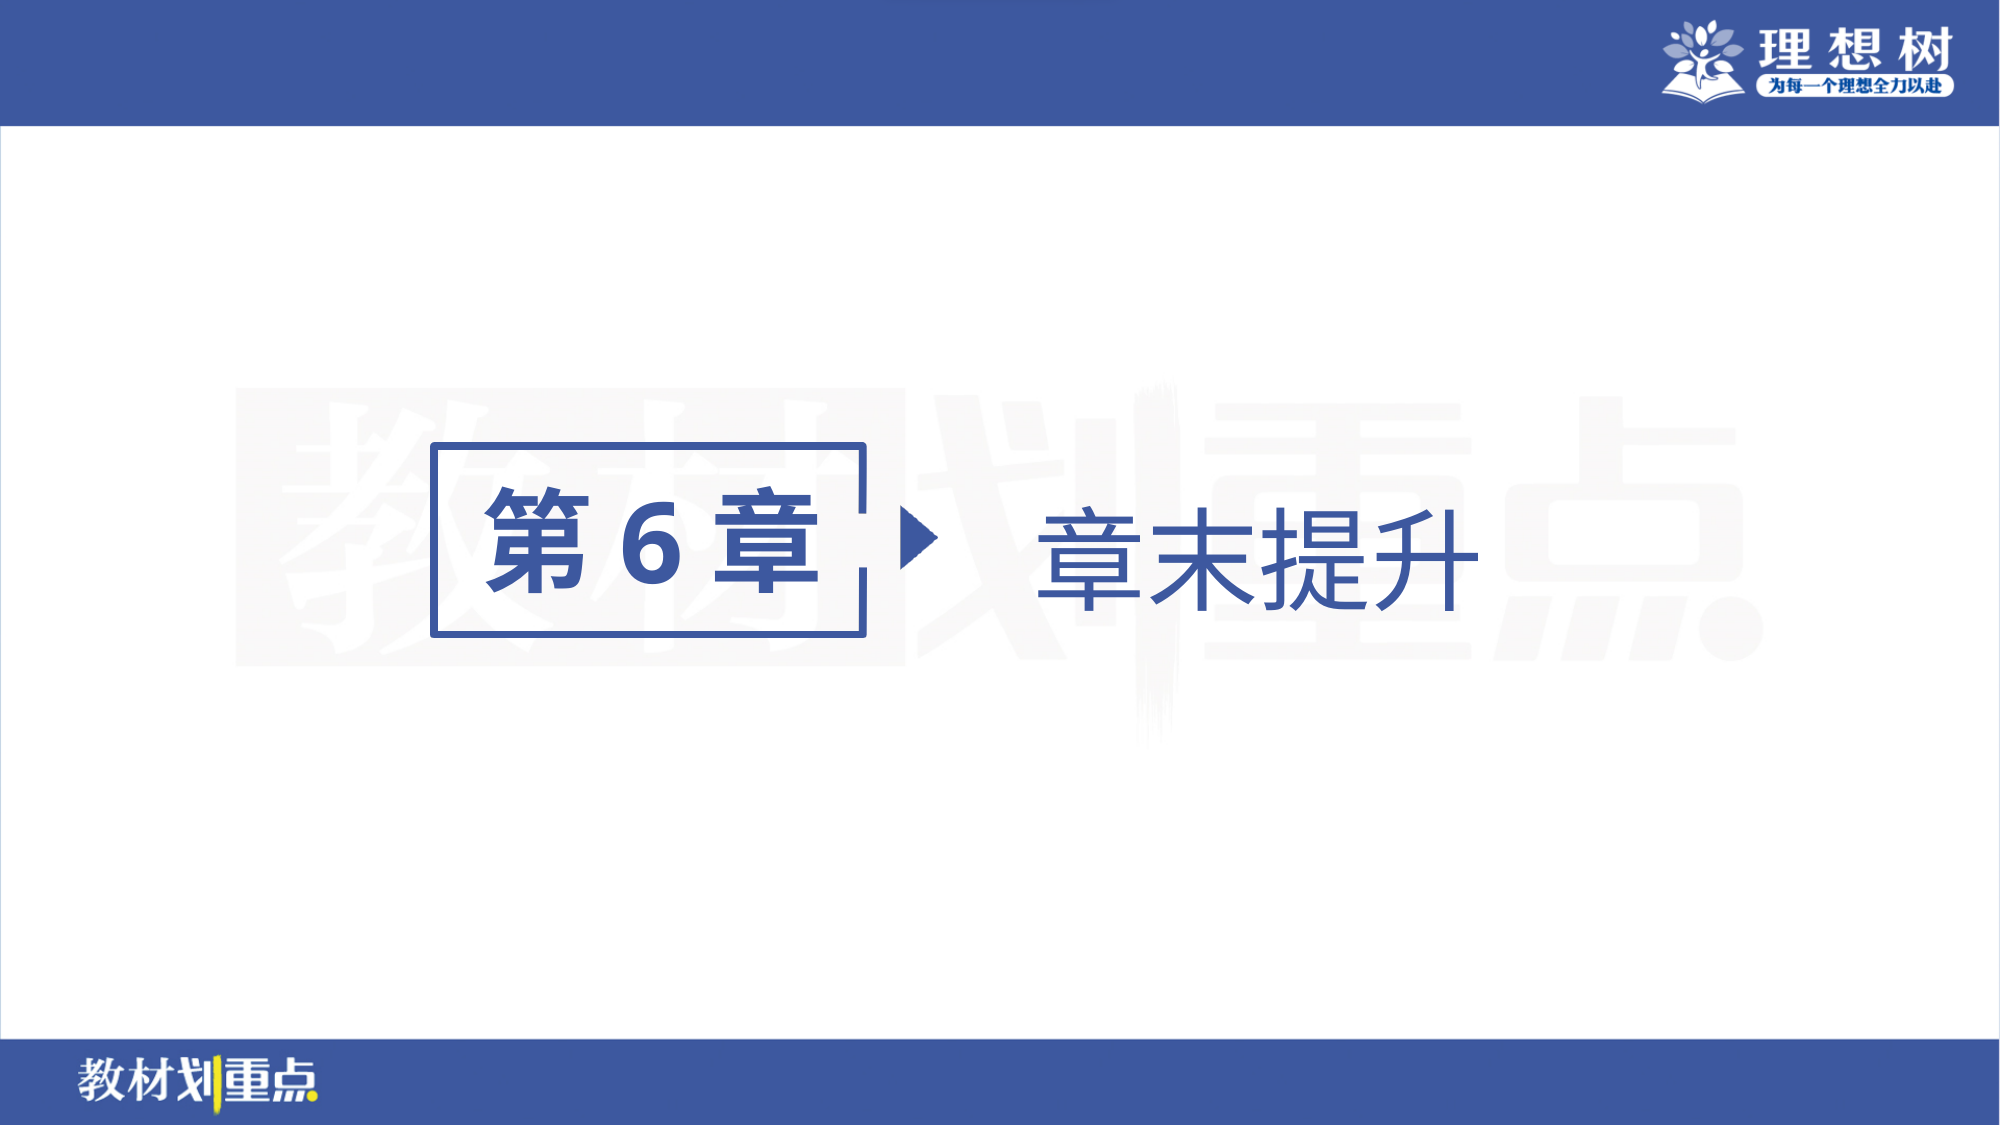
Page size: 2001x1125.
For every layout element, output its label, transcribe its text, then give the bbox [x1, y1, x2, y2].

text_box 章末提升 [1033, 424, 2000, 635]
picture [0, 0, 2000, 1125]
